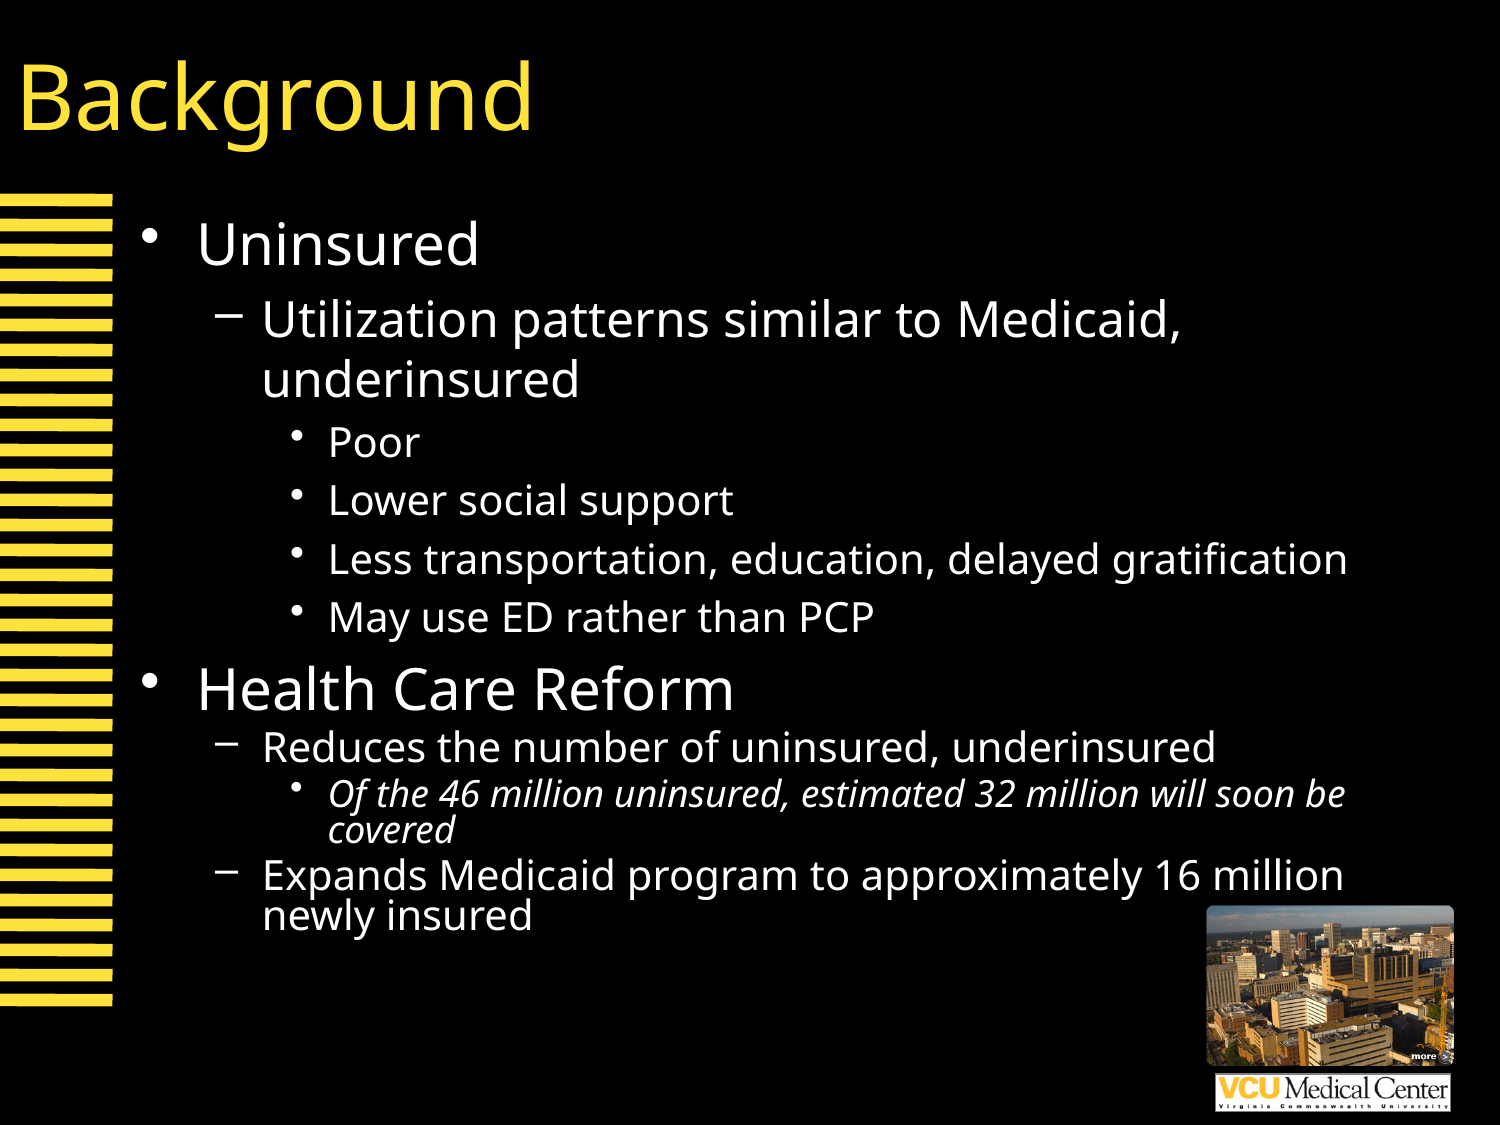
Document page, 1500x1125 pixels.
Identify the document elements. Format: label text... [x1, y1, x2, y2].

picture [1199, 900, 1461, 1072]
title Background [0, 0, 1275, 188]
list Uninsured Utilization patterns similar to Medicaid, underinsured Poor Lower social support Less transportation, education, delayed gratification May use ED rather than PCP Health Care Reform Reduces the number of uninsured, underinsured Of the 46 million uninsured, estimated 32 million will soon be covered Expands Medicaid program to approximately 16 million newly insured [125, 200, 1400, 1000]
picture [1216, 1075, 1450, 1111]
